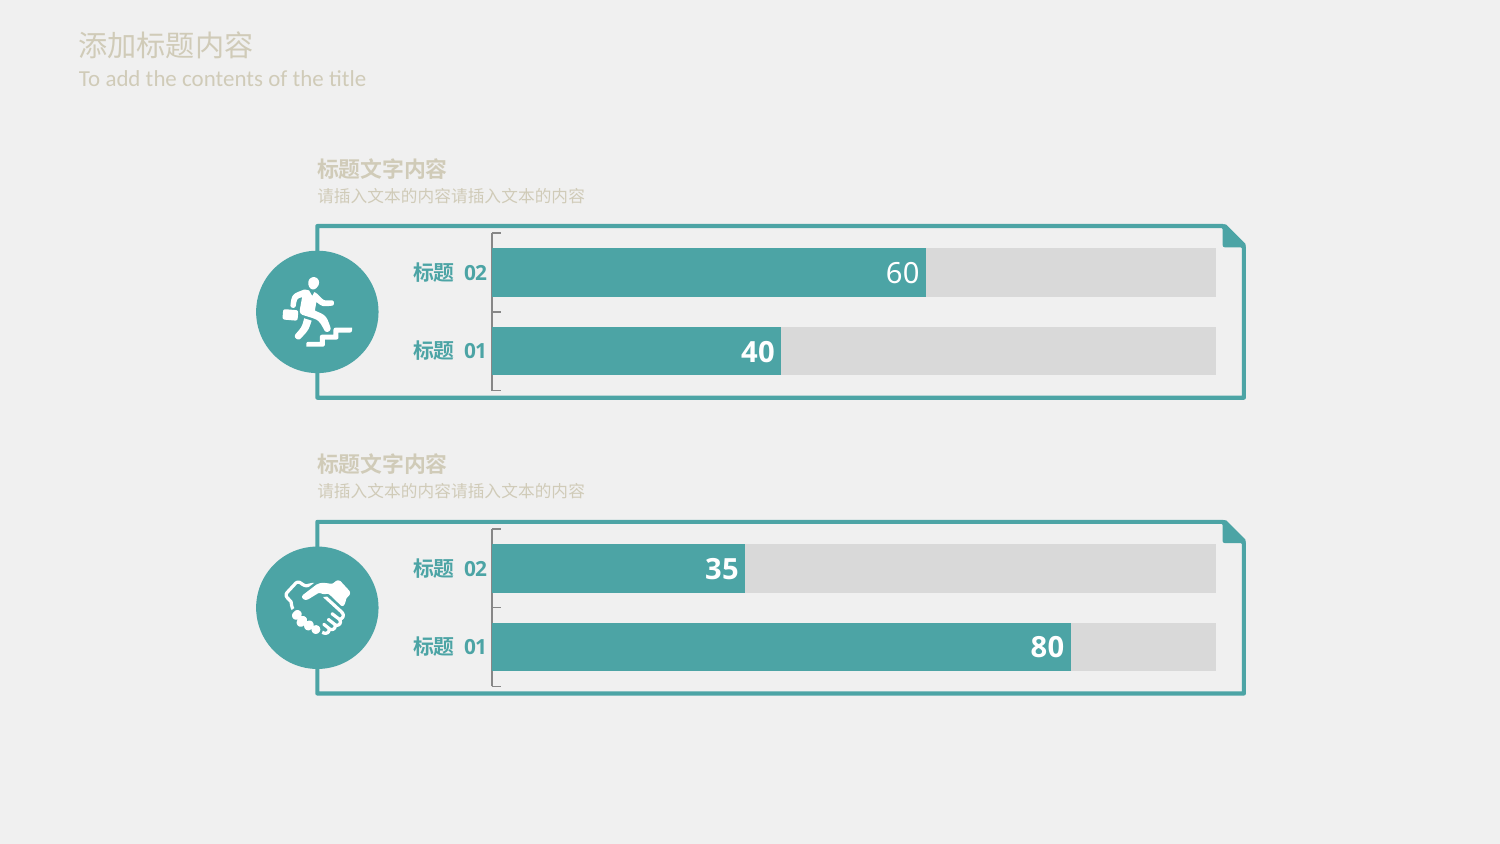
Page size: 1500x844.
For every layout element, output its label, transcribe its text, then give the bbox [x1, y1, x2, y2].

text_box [317, 521, 1245, 694]
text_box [255, 546, 379, 670]
text_box 添加标题内容 [63, 20, 269, 70]
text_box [317, 225, 1245, 398]
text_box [317, 450, 1015, 502]
chart [396, 525, 1233, 690]
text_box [255, 250, 379, 374]
text_box To add the contents of the title [64, 55, 382, 98]
chart [396, 229, 1233, 395]
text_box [317, 155, 1015, 207]
